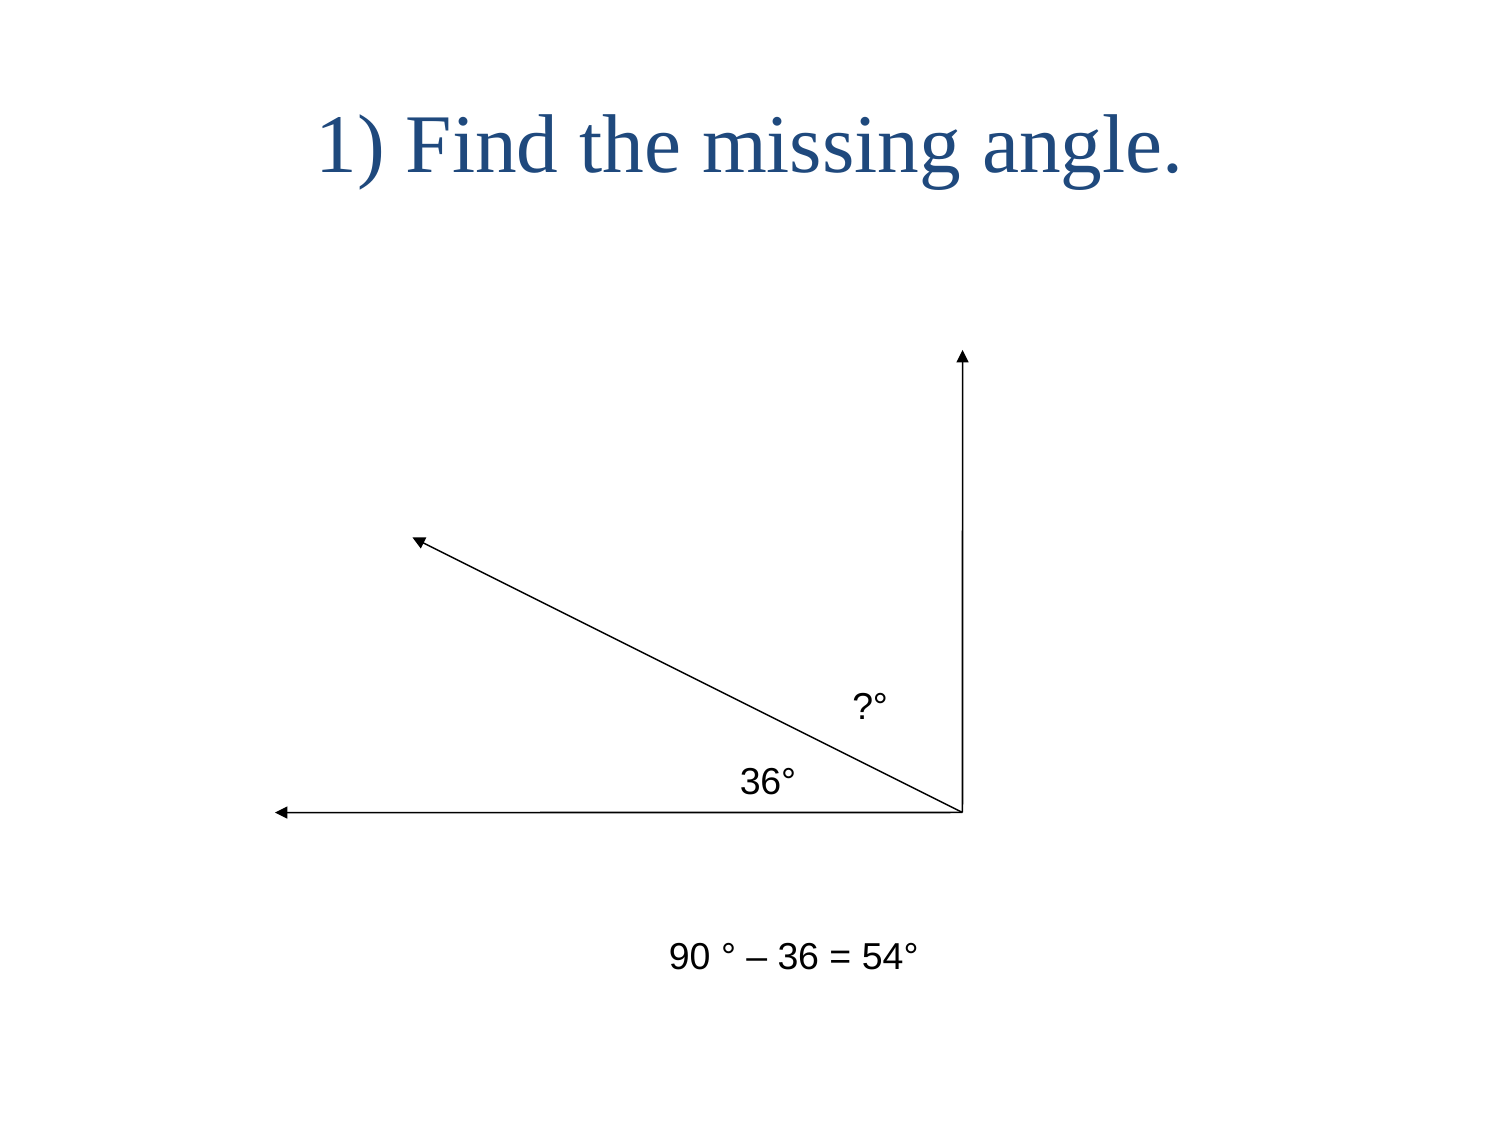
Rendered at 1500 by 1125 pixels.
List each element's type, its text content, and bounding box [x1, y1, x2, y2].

text_box 1) Find the missing angle. [74, 45, 1425, 233]
text_box 36° [724, 749, 888, 810]
text_box [274, 806, 961, 819]
text_box 90 ° – 36 = 54° [524, 924, 1063, 985]
text_box [956, 349, 969, 812]
text_box [412, 537, 836, 749]
text_box ?° [837, 674, 950, 735]
